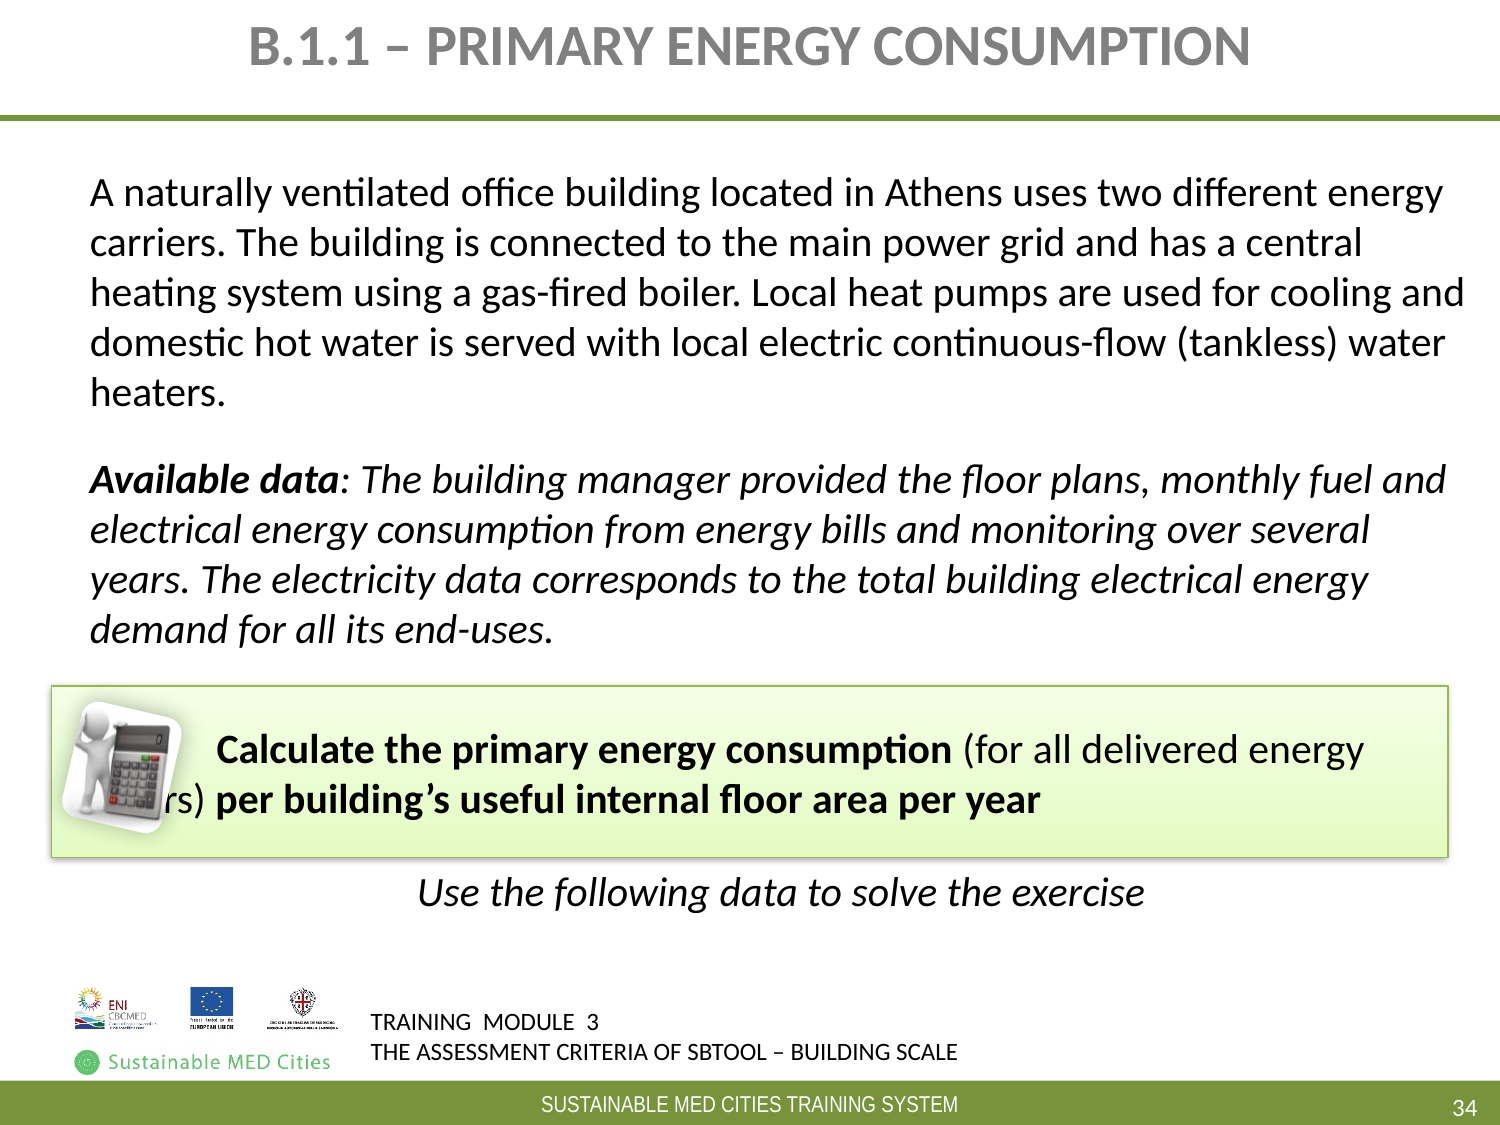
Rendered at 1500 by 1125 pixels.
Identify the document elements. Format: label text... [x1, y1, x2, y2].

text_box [51, 685, 1449, 858]
slide_number 34 [1142, 1076, 1493, 1125]
list A naturally ventilated office building located in Athens uses two different energy carriers. The building is connected to the main power grid and has a central heating system using a gas-fired boiler. Local heat pumps are used for cooling and domestic hot water is served with local electric continuous-flow (tankless) water heaters. Available data: The building manager provided the floor plans, monthly fuel and electrical energy consumption from energy bills and monitoring over several years. The electricity data corresponds to the total building electrical energy demand for all its end-uses. Use the following data to solve the exercise [75, 157, 1488, 943]
picture [62, 978, 356, 1080]
